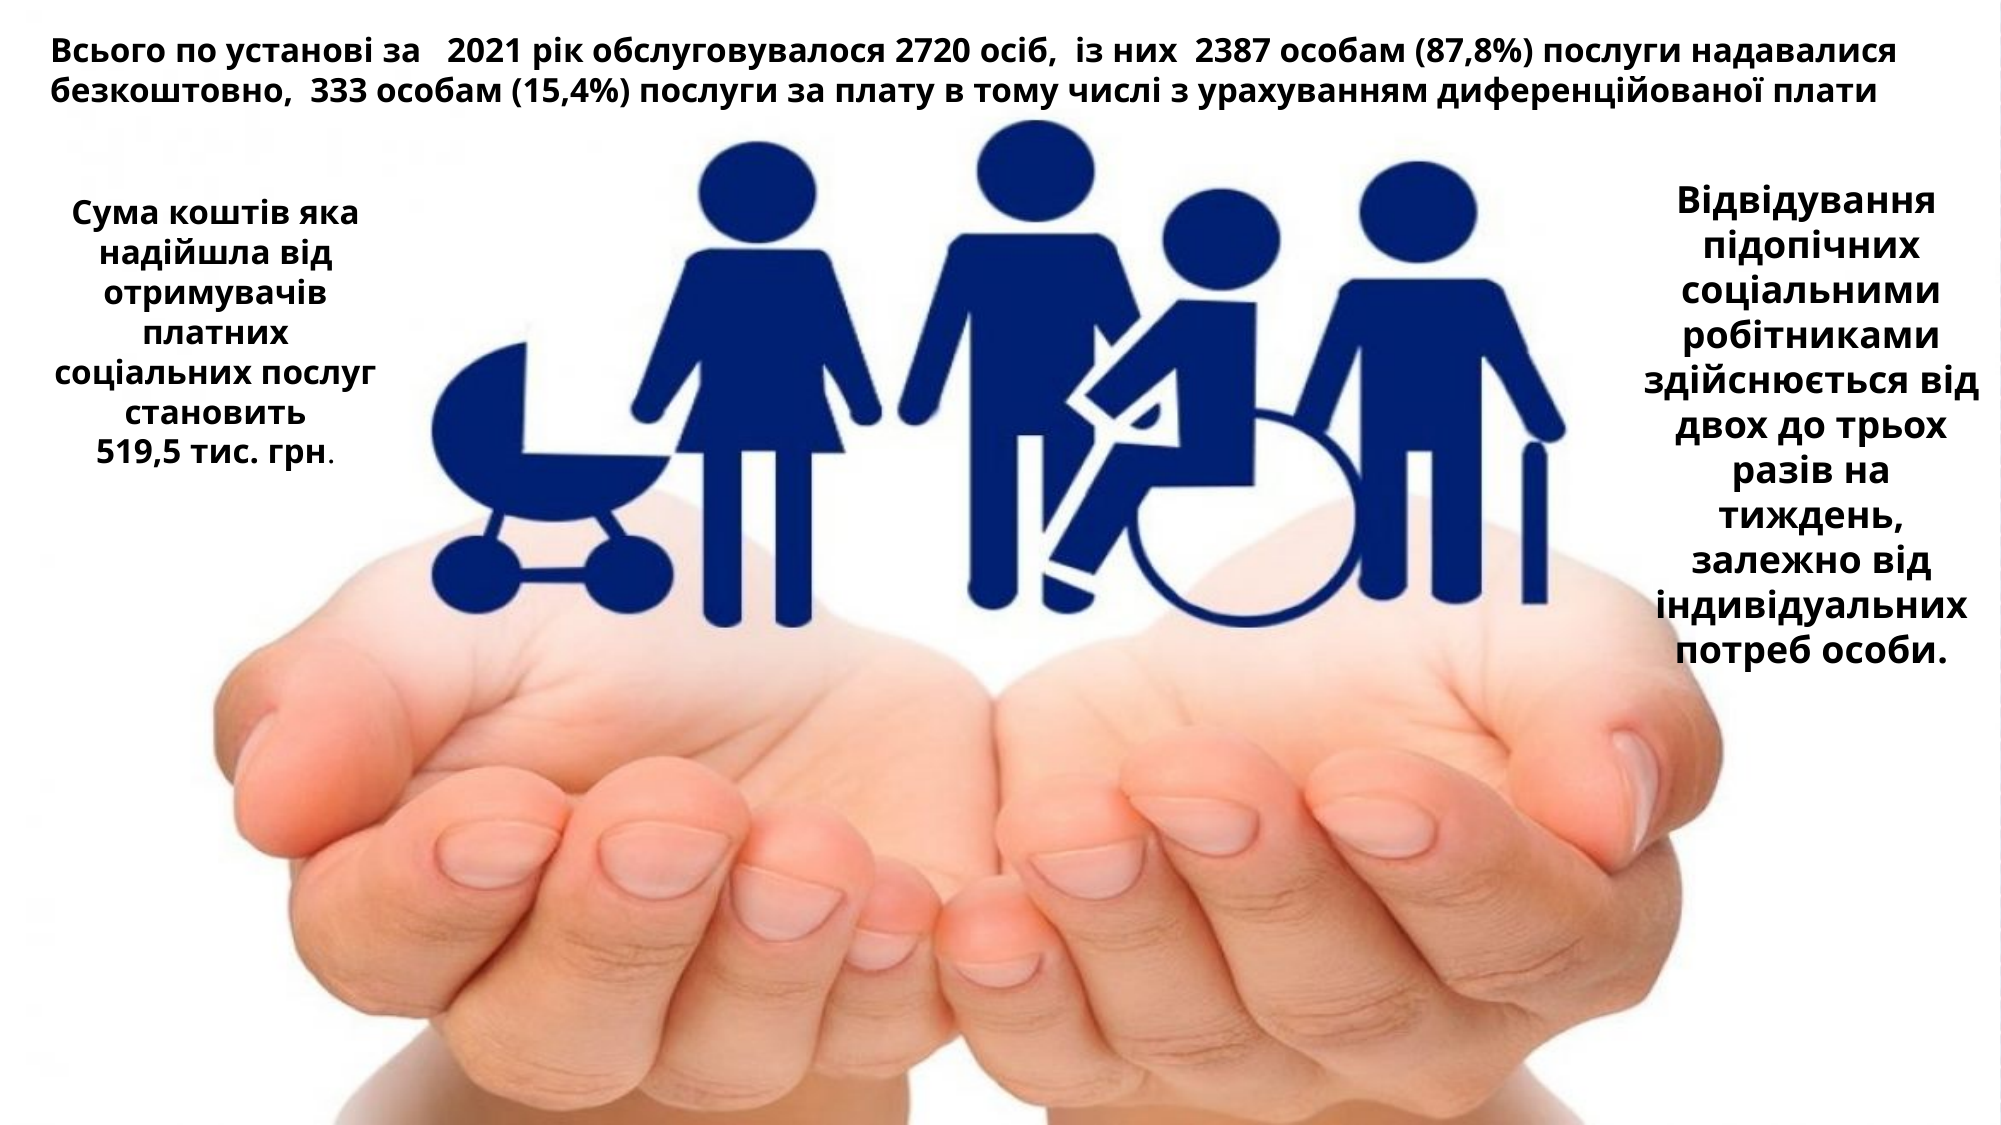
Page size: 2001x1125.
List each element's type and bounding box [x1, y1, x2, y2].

list [0, 0, 2000, 1125]
